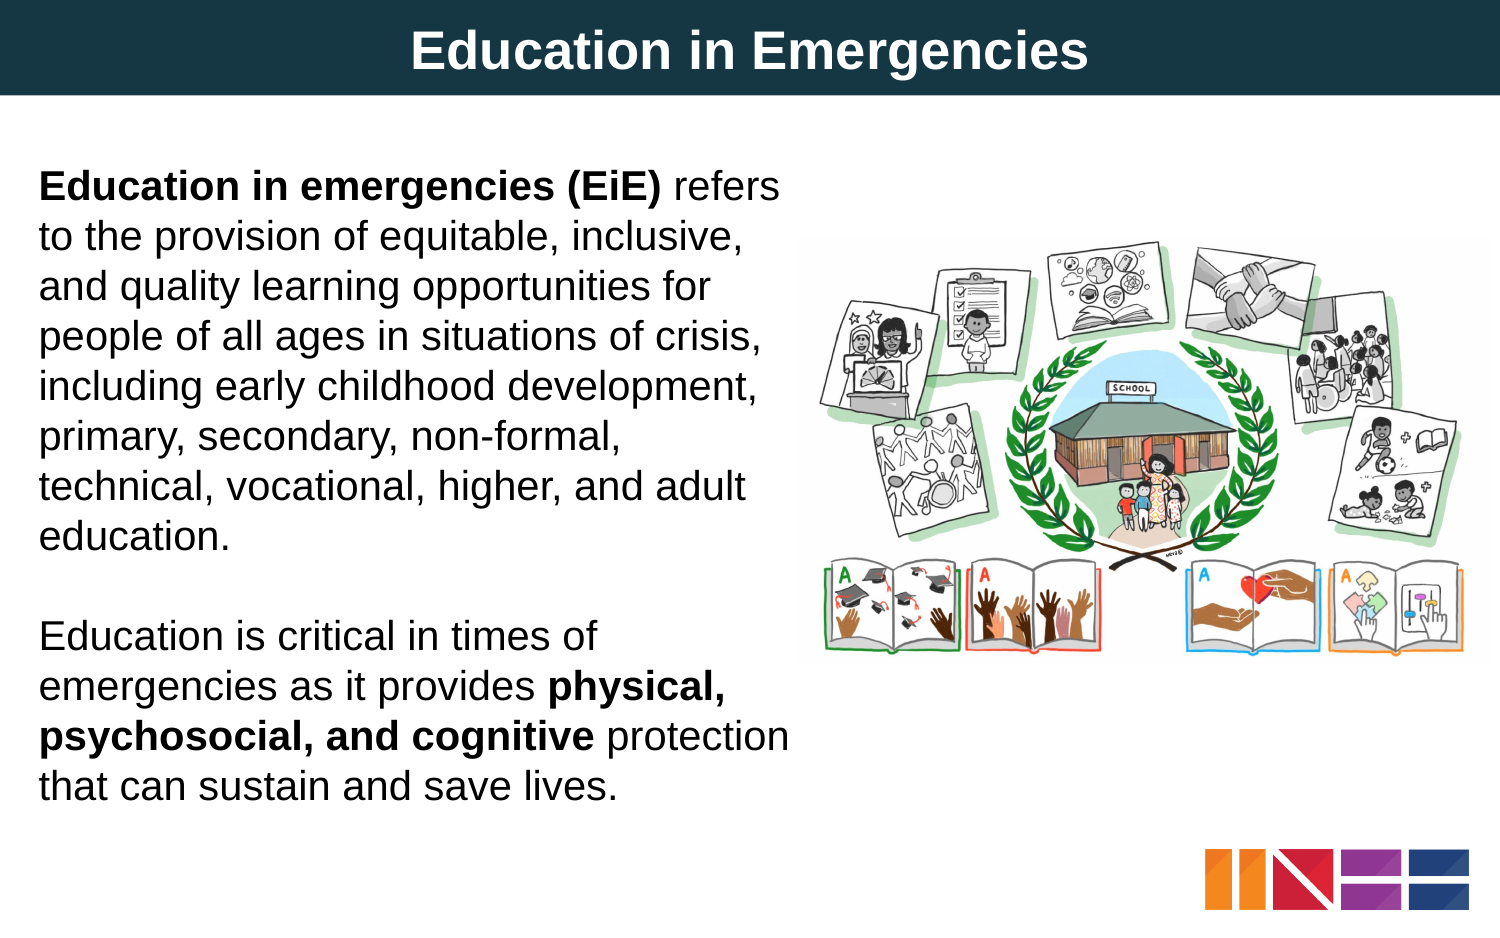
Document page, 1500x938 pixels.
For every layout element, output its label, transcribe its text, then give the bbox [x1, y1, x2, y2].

picture [797, 238, 1491, 665]
list Education in emergencies (EiE) refers to the provision of equitable, inclusive, and quality learning opportunities for people of all ages in situations of crisis, including early childhood development, primary, secondary, non-formal, technical, vocational, higher, and adult education. Education is critical in times of emergencies as it provides physical, psychosocial, and cognitive protection that can sustain and save lives. [23, 143, 816, 869]
title Education in Emergencies [0, 0, 1500, 96]
picture [1205, 849, 1469, 910]
